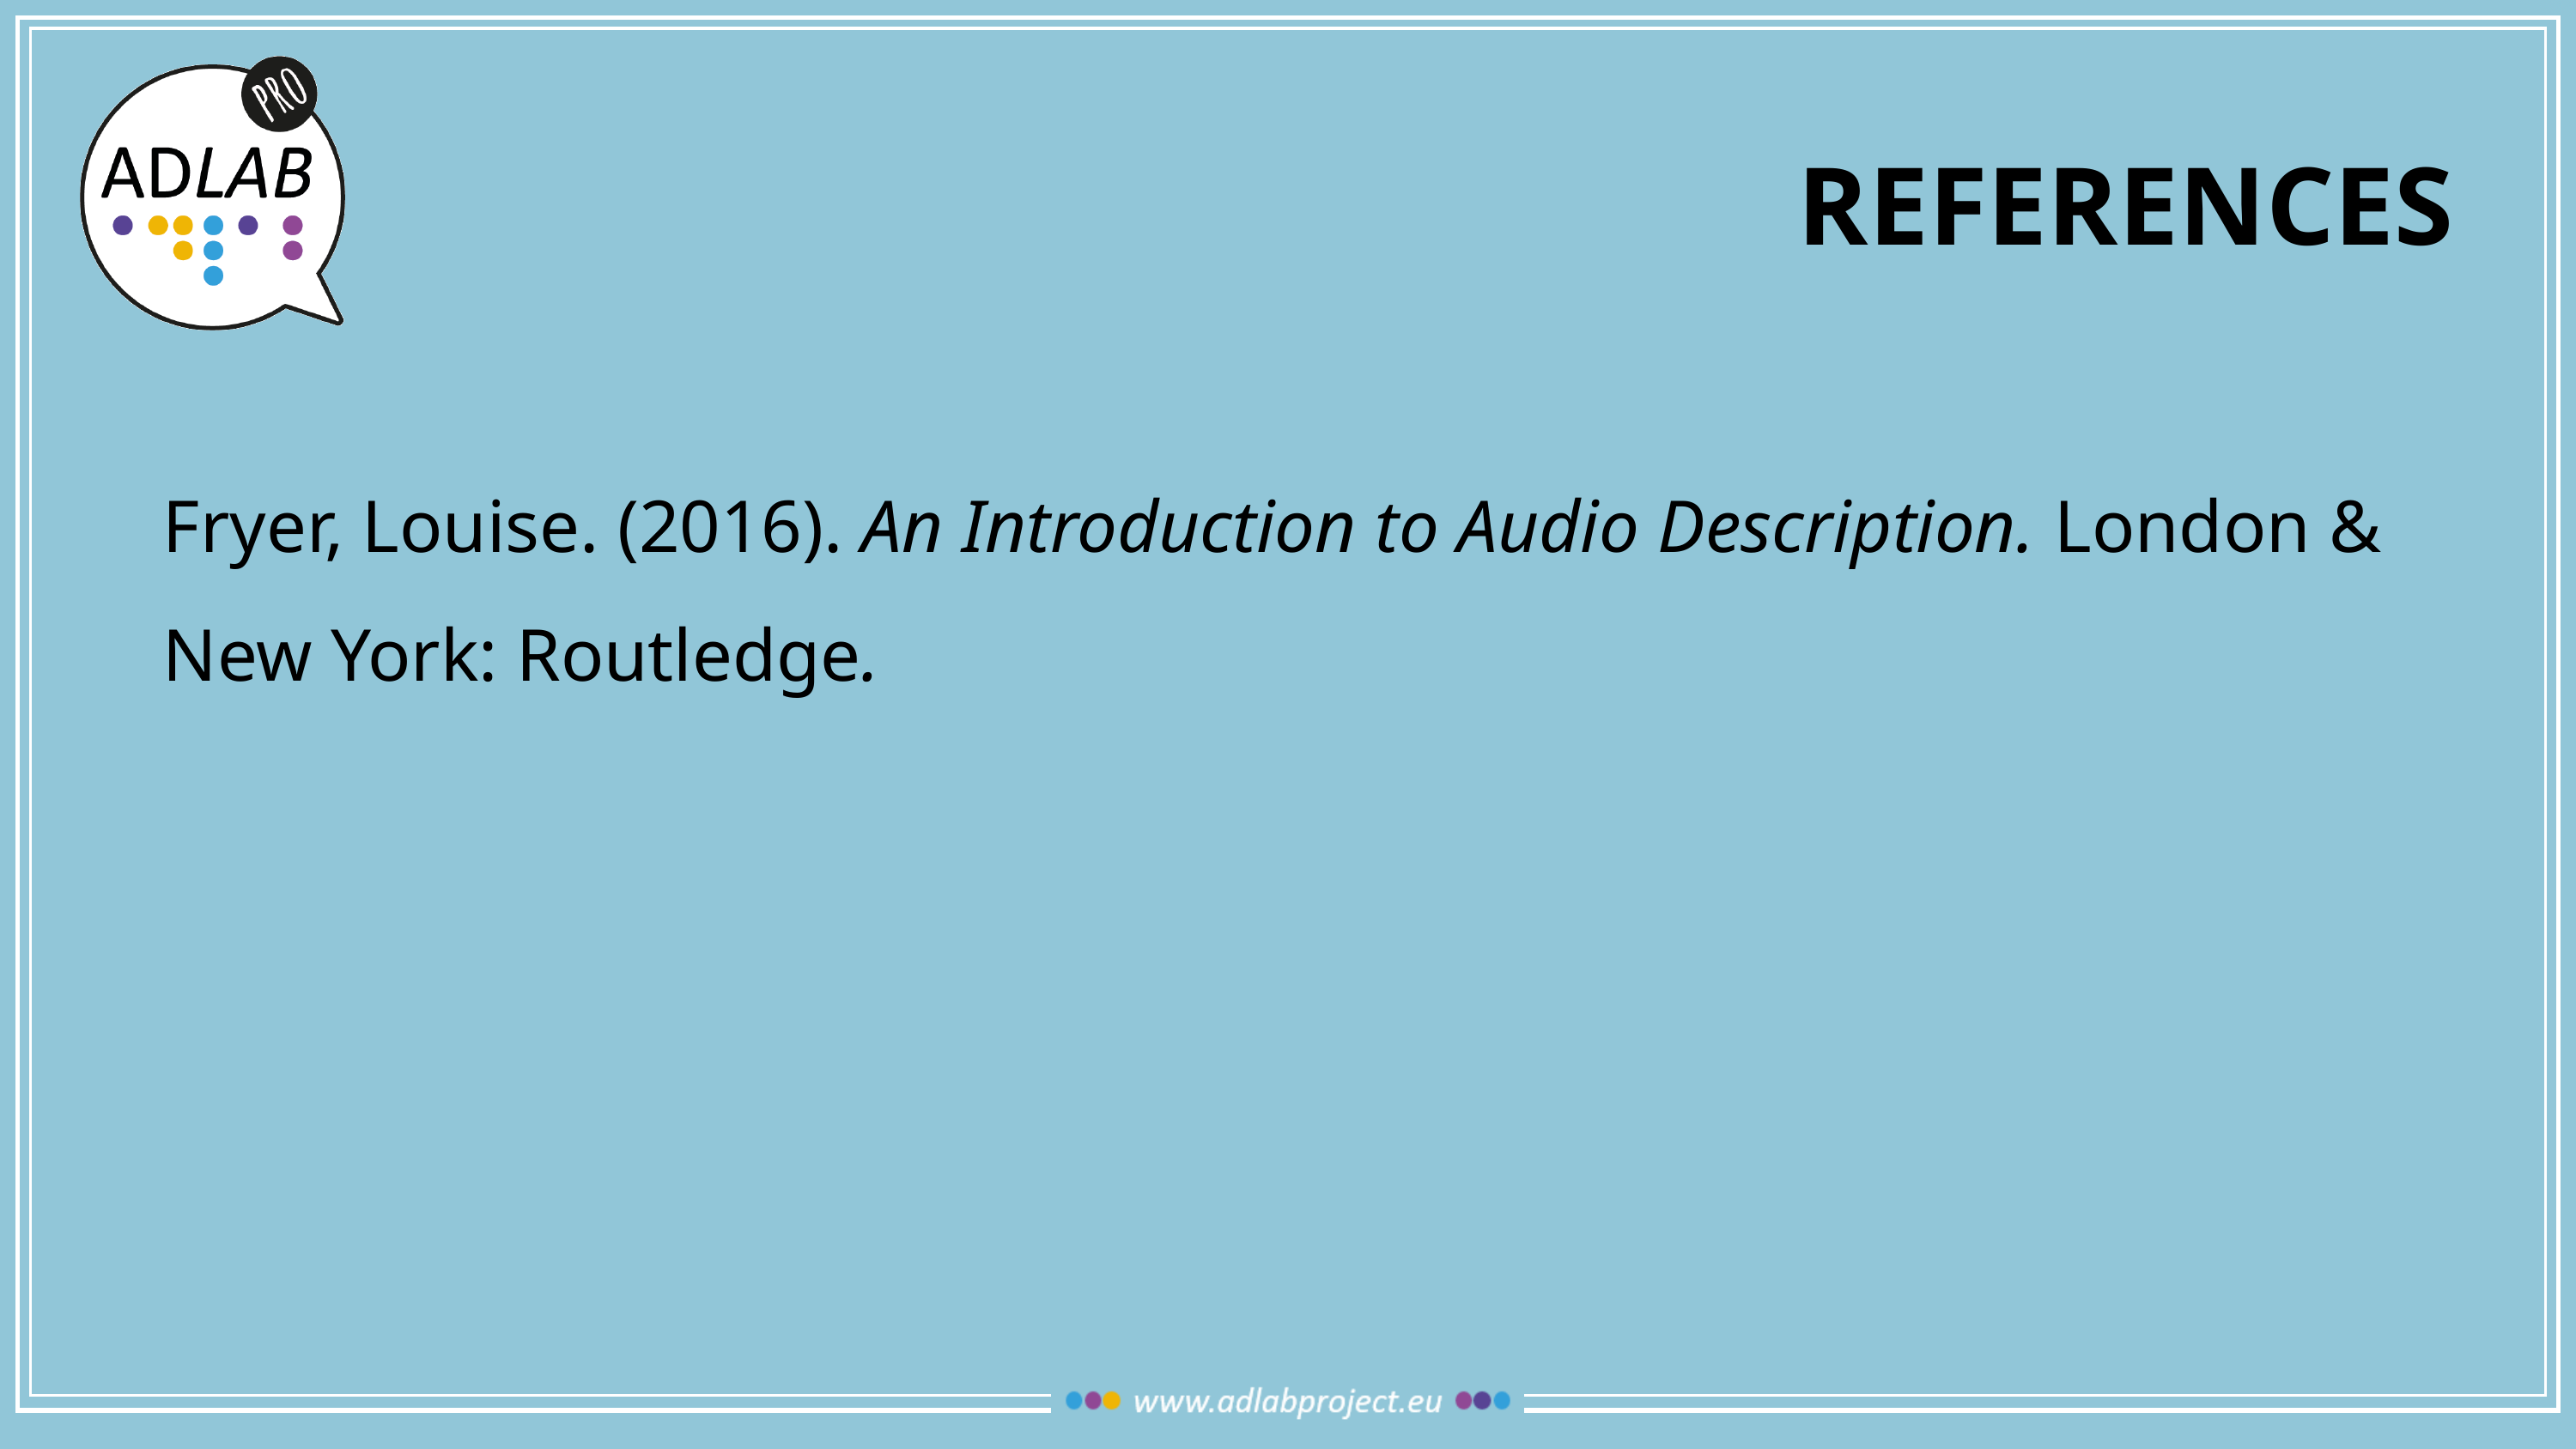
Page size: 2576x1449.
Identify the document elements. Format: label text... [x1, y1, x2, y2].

picture [1051, 1378, 1524, 1429]
title REFERENCES [384, 70, 2467, 351]
list Fryer, Louise. (2016). An Introduction to Audio Description. London & New York: Routledge. [150, 431, 2467, 1184]
picture [72, 49, 353, 330]
